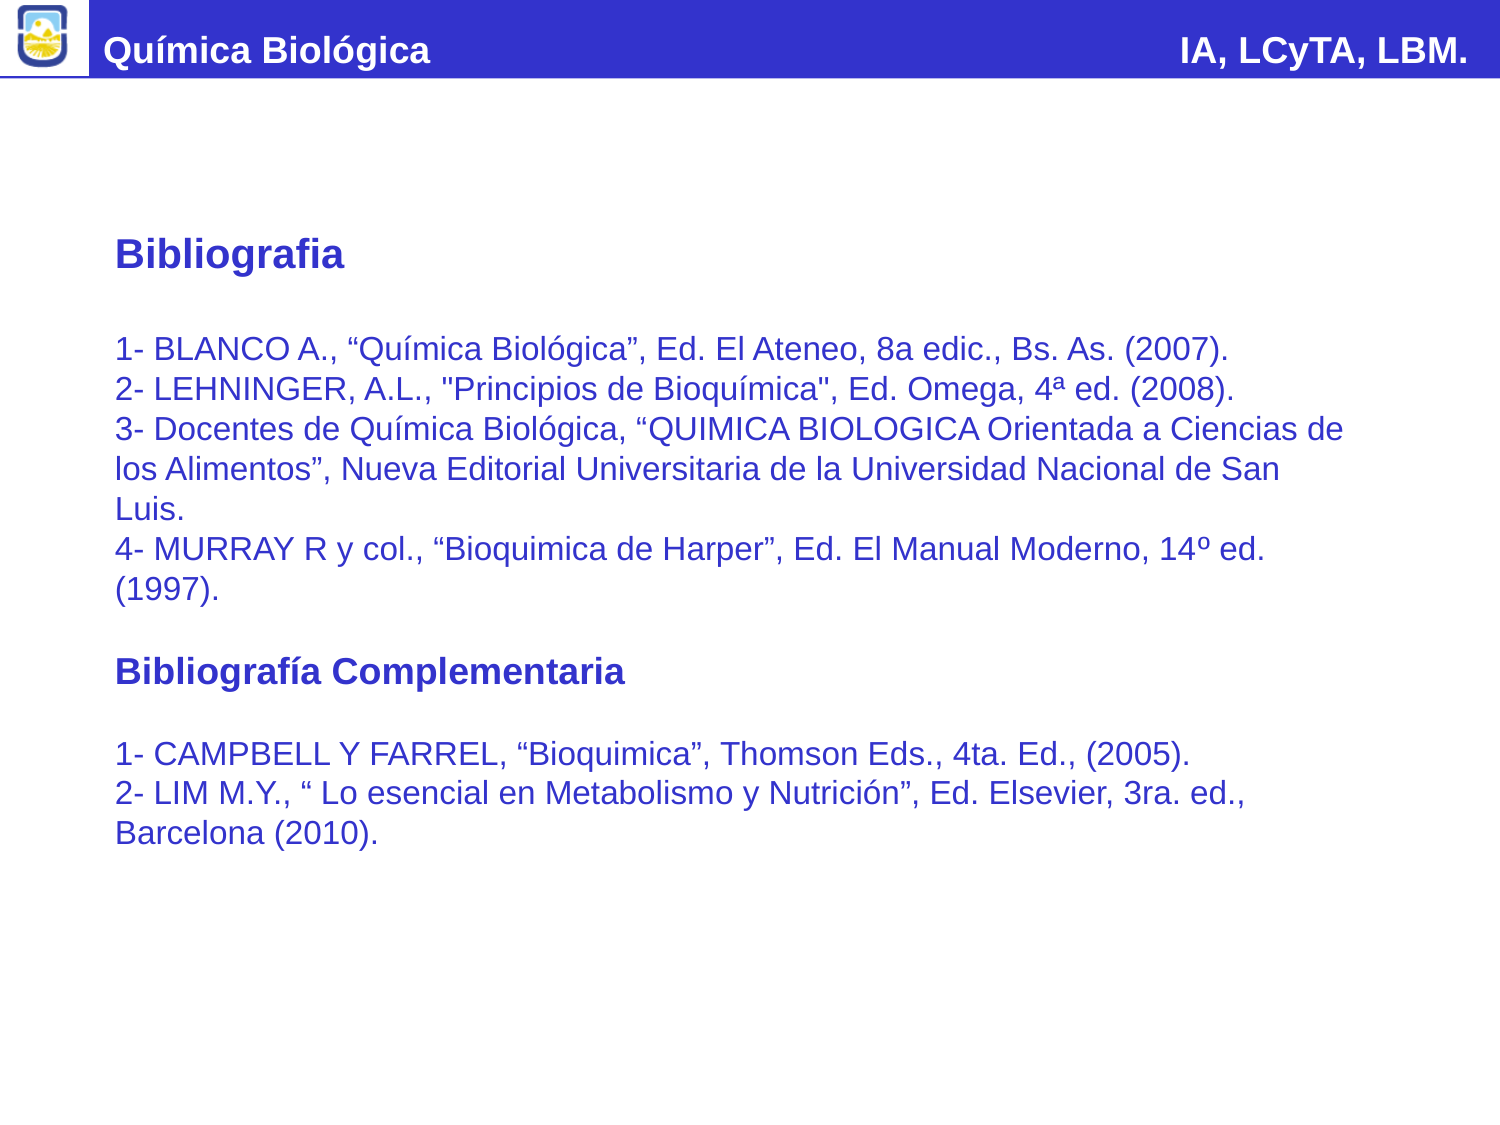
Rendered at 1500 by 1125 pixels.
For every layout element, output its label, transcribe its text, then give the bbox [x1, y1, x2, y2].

text_box Bibliografia 1- BLANCO A., “Química Biológica”, Ed. El Ateneo, 8a edic., Bs. As. (2007). 2- LEHNINGER, A.L., "Principios de Bioquímica", Ed. Omega, 4ª ed. (2008). 3- Docentes de Química Biológica, “QUIMICA BIOLOGICA Orientada a Ciencias de los Alimentos”, Nueva Editorial Universitaria de la Universidad Nacional de San Luis. 4- MURRAY R y col., “Bioquimica de Harper”, Ed. El Manual Moderno, 14º ed. (1997). Bibliografía Complementaria 1- CAMPBELL Y FARREL, “Bioquimica”, Thomson Eds., 4ta. Ed., (2005). 2- LIM M.Y., “ Lo esencial en Metabolismo y Nutrición”, Ed. Elsevier, 3ra. ed., Barcelona (2010). [100, 219, 1364, 899]
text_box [0, 0, 1500, 83]
